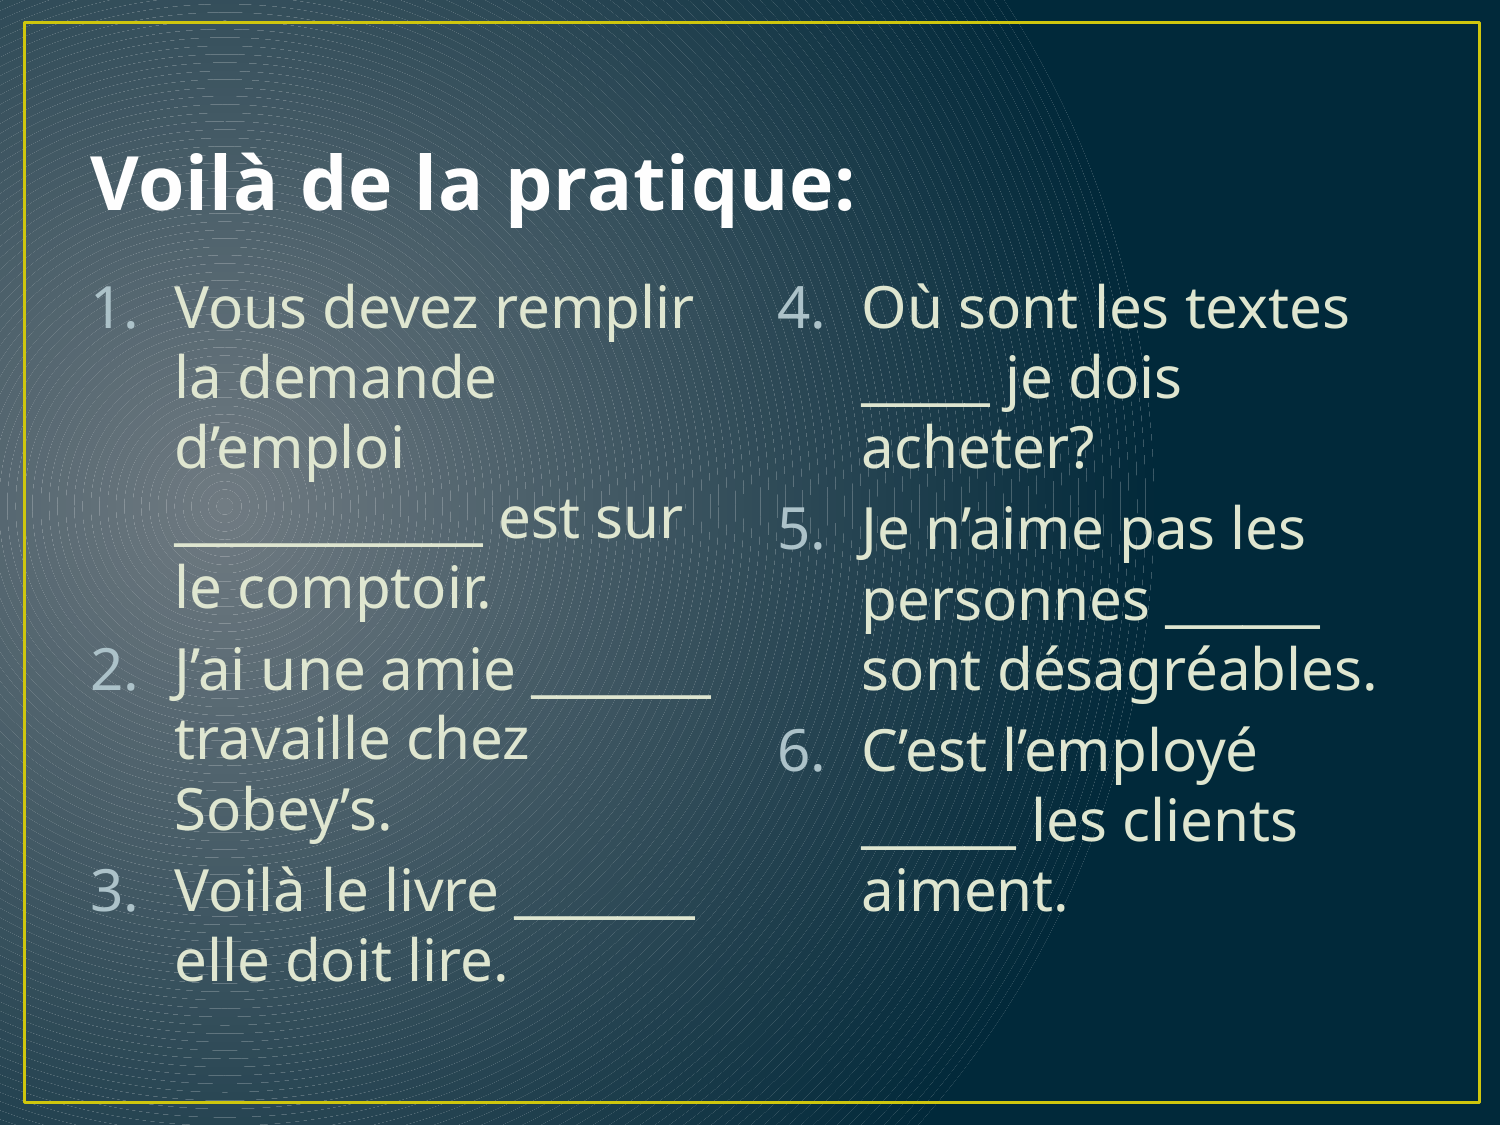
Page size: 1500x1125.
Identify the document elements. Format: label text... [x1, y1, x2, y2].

title Voilà de la pratique: [75, 45, 1425, 233]
list Vous devez remplir la demande d’emploi ____________ est sur le comptoir. J’ai une amie _______ travaille chez Sobey’s. Voilà le livre _______ elle doit lire. [75, 262, 738, 1005]
list Où sont les textes _____ je dois acheter? Je n’aime pas les personnes ______ sont désagréables. C’est l’employé ______ les clients aiment. [762, 262, 1425, 1005]
